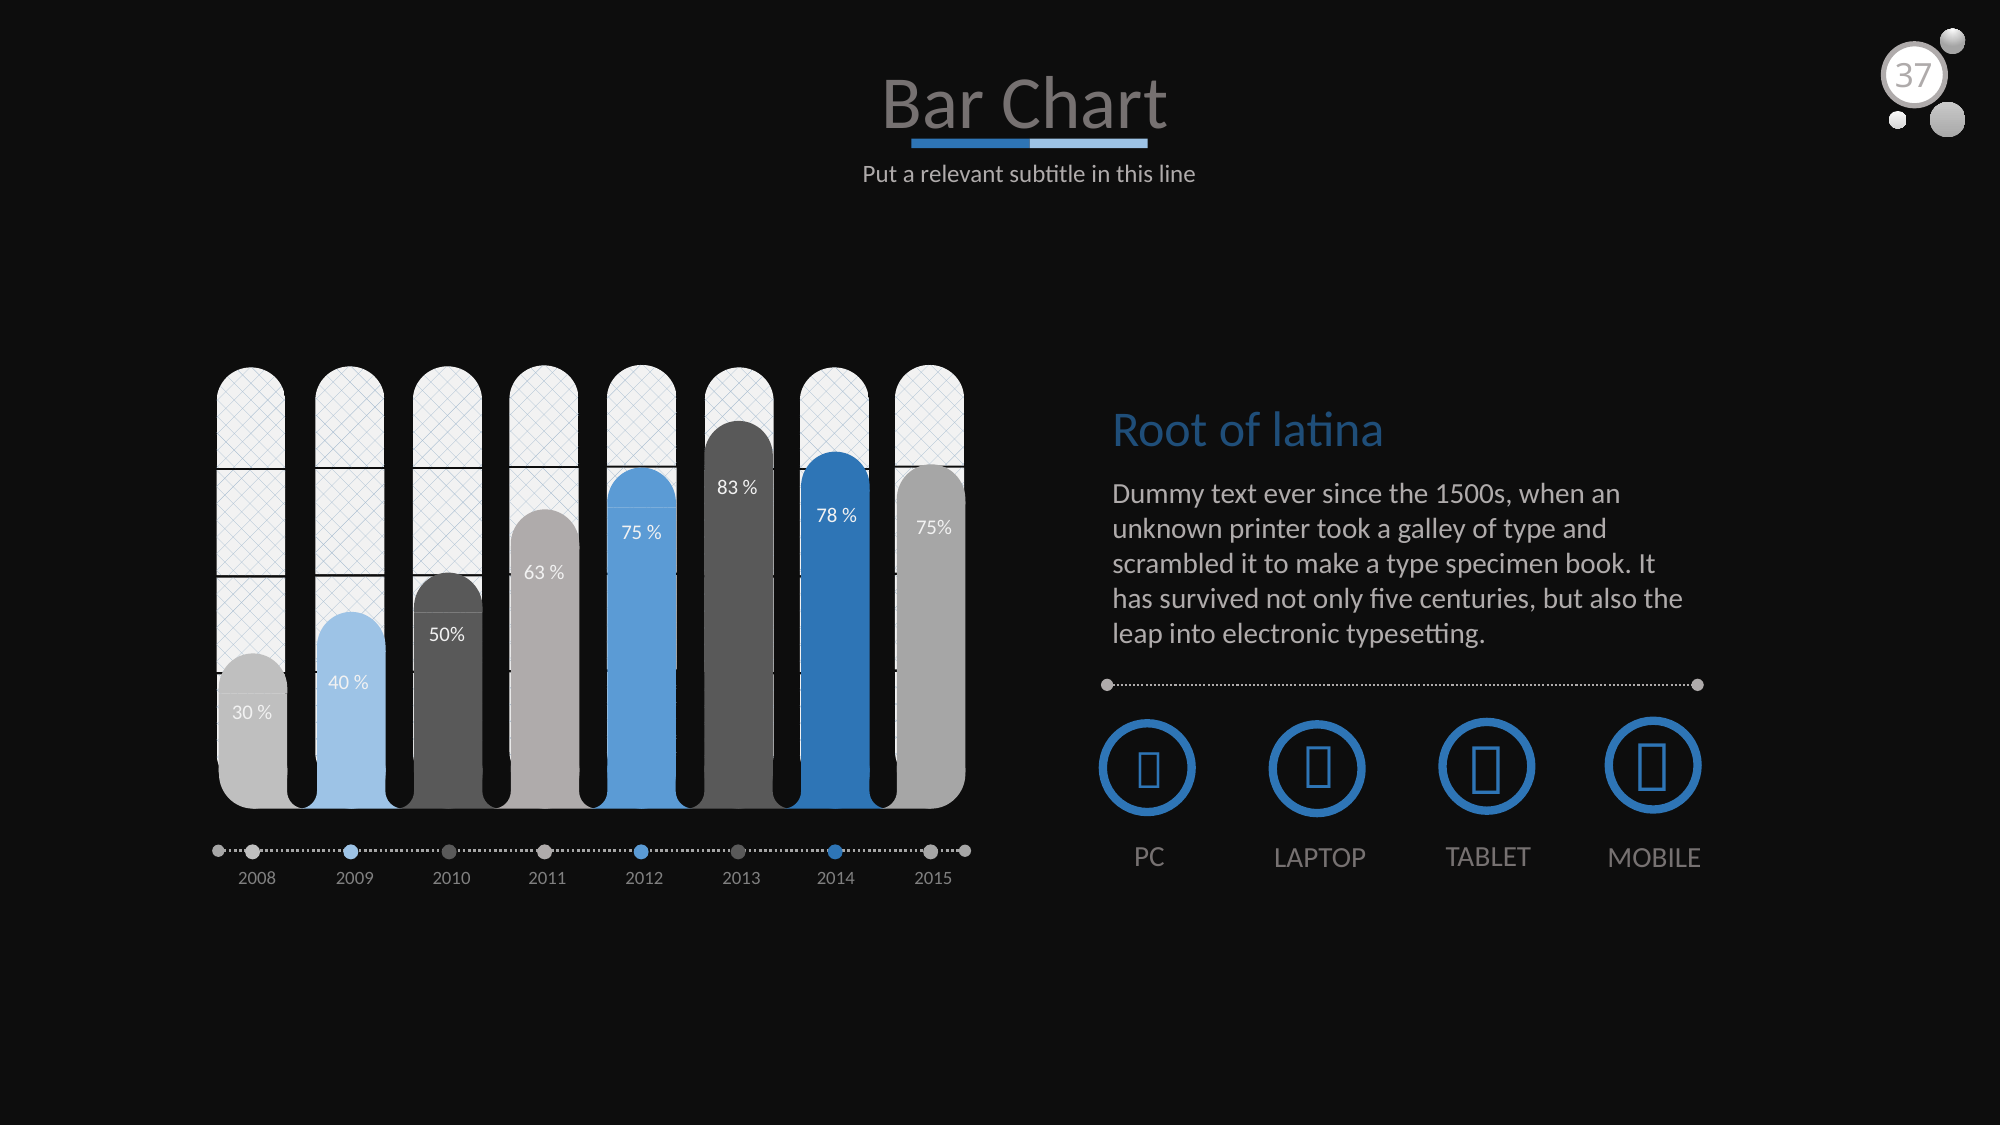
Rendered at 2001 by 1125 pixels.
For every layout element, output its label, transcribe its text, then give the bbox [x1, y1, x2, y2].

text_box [606, 364, 677, 467]
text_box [315, 366, 385, 611]
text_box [879, 464, 966, 809]
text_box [299, 611, 396, 809]
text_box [396, 572, 493, 809]
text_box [894, 364, 965, 464]
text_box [1588, 717, 1721, 882]
text_box Bar Chart [597, 1, 1454, 152]
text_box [911, 138, 1148, 149]
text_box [412, 366, 482, 572]
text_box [1429, 720, 1548, 881]
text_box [218, 844, 968, 897]
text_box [590, 467, 687, 809]
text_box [783, 451, 887, 809]
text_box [687, 420, 790, 809]
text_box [509, 365, 579, 509]
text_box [704, 367, 774, 420]
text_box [218, 653, 299, 809]
text_box 75% [966, 506, 970, 547]
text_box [799, 367, 869, 451]
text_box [1102, 723, 1192, 881]
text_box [493, 509, 590, 809]
text_box Root of latina Dummy text ever since the 1500s, when an unknown printer took a galley of type and scrambled it to make a type specimen book. It has survived not only five centuries, but also the leap into electronic typesetting. [1097, 388, 1707, 636]
text_box Put a relevant subtitle in this line [792, 142, 1267, 202]
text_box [1251, 723, 1389, 882]
text_box [0, 0, 2000, 1125]
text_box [1876, 28, 1966, 138]
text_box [216, 367, 286, 788]
